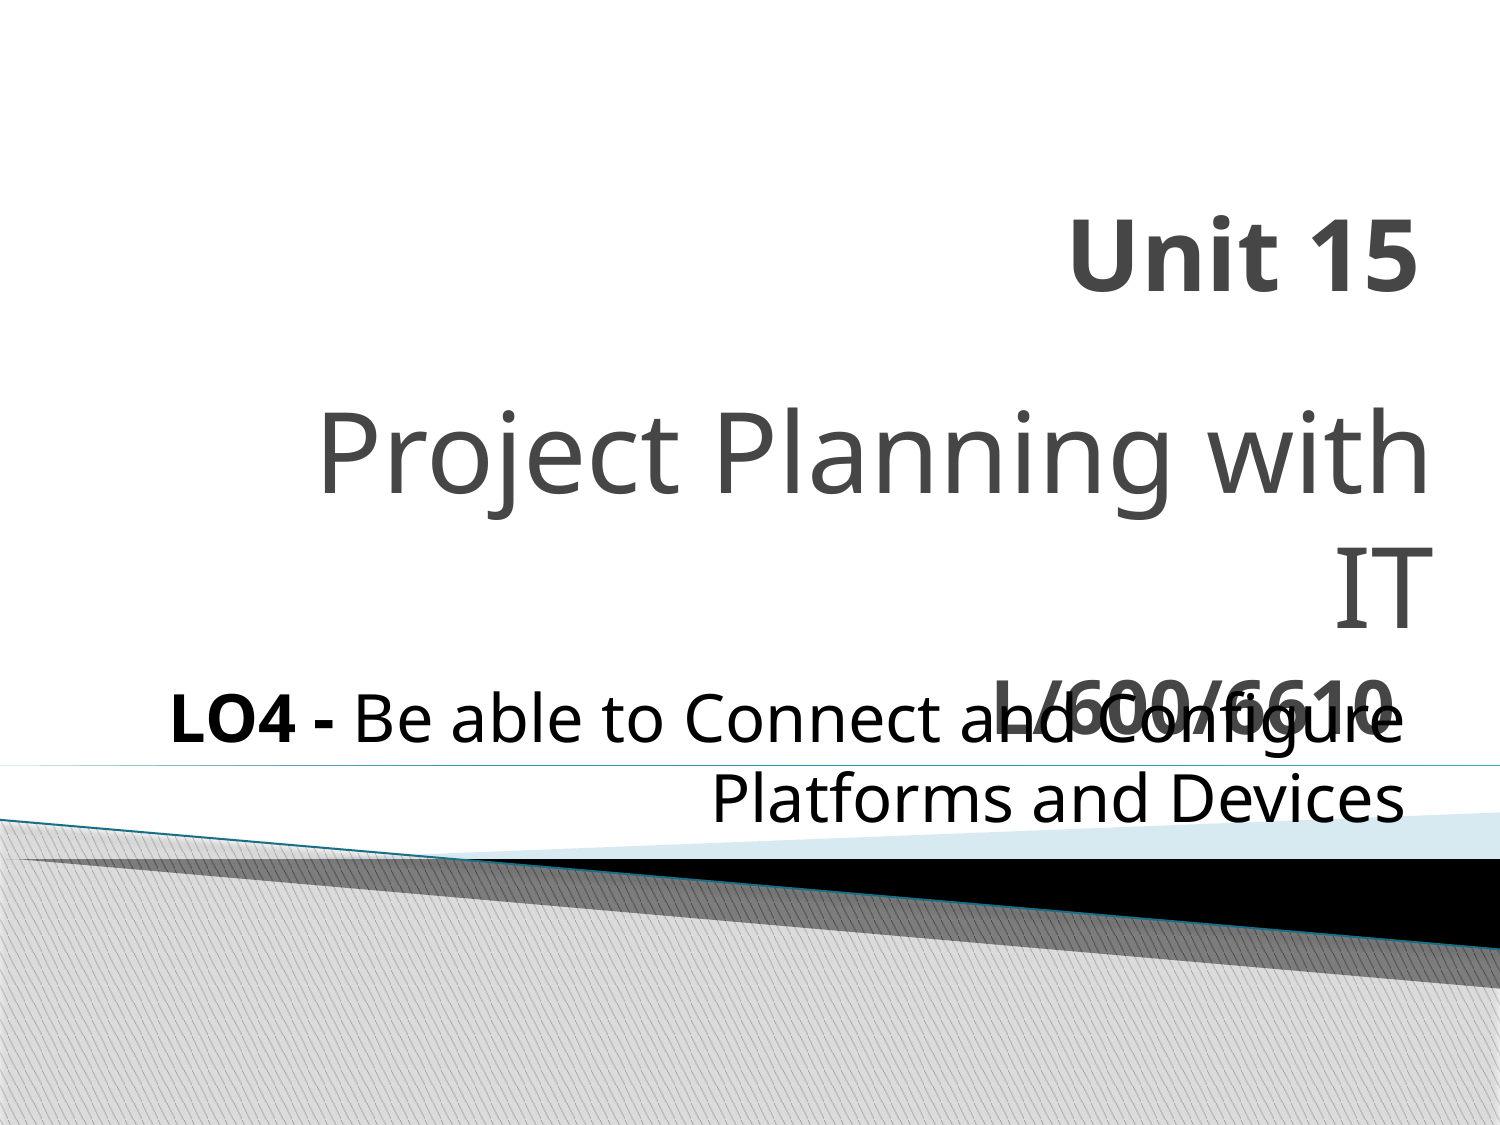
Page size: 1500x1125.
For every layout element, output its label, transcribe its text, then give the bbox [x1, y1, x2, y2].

subtitle Project Planning with IT L/600/6610 [177, 373, 1453, 624]
title Unit 15 [161, 78, 1437, 320]
text_box LO4 - Be able to Connect and Configure Platforms and Devices [153, 668, 1423, 844]
picture [5, 859, 1500, 989]
